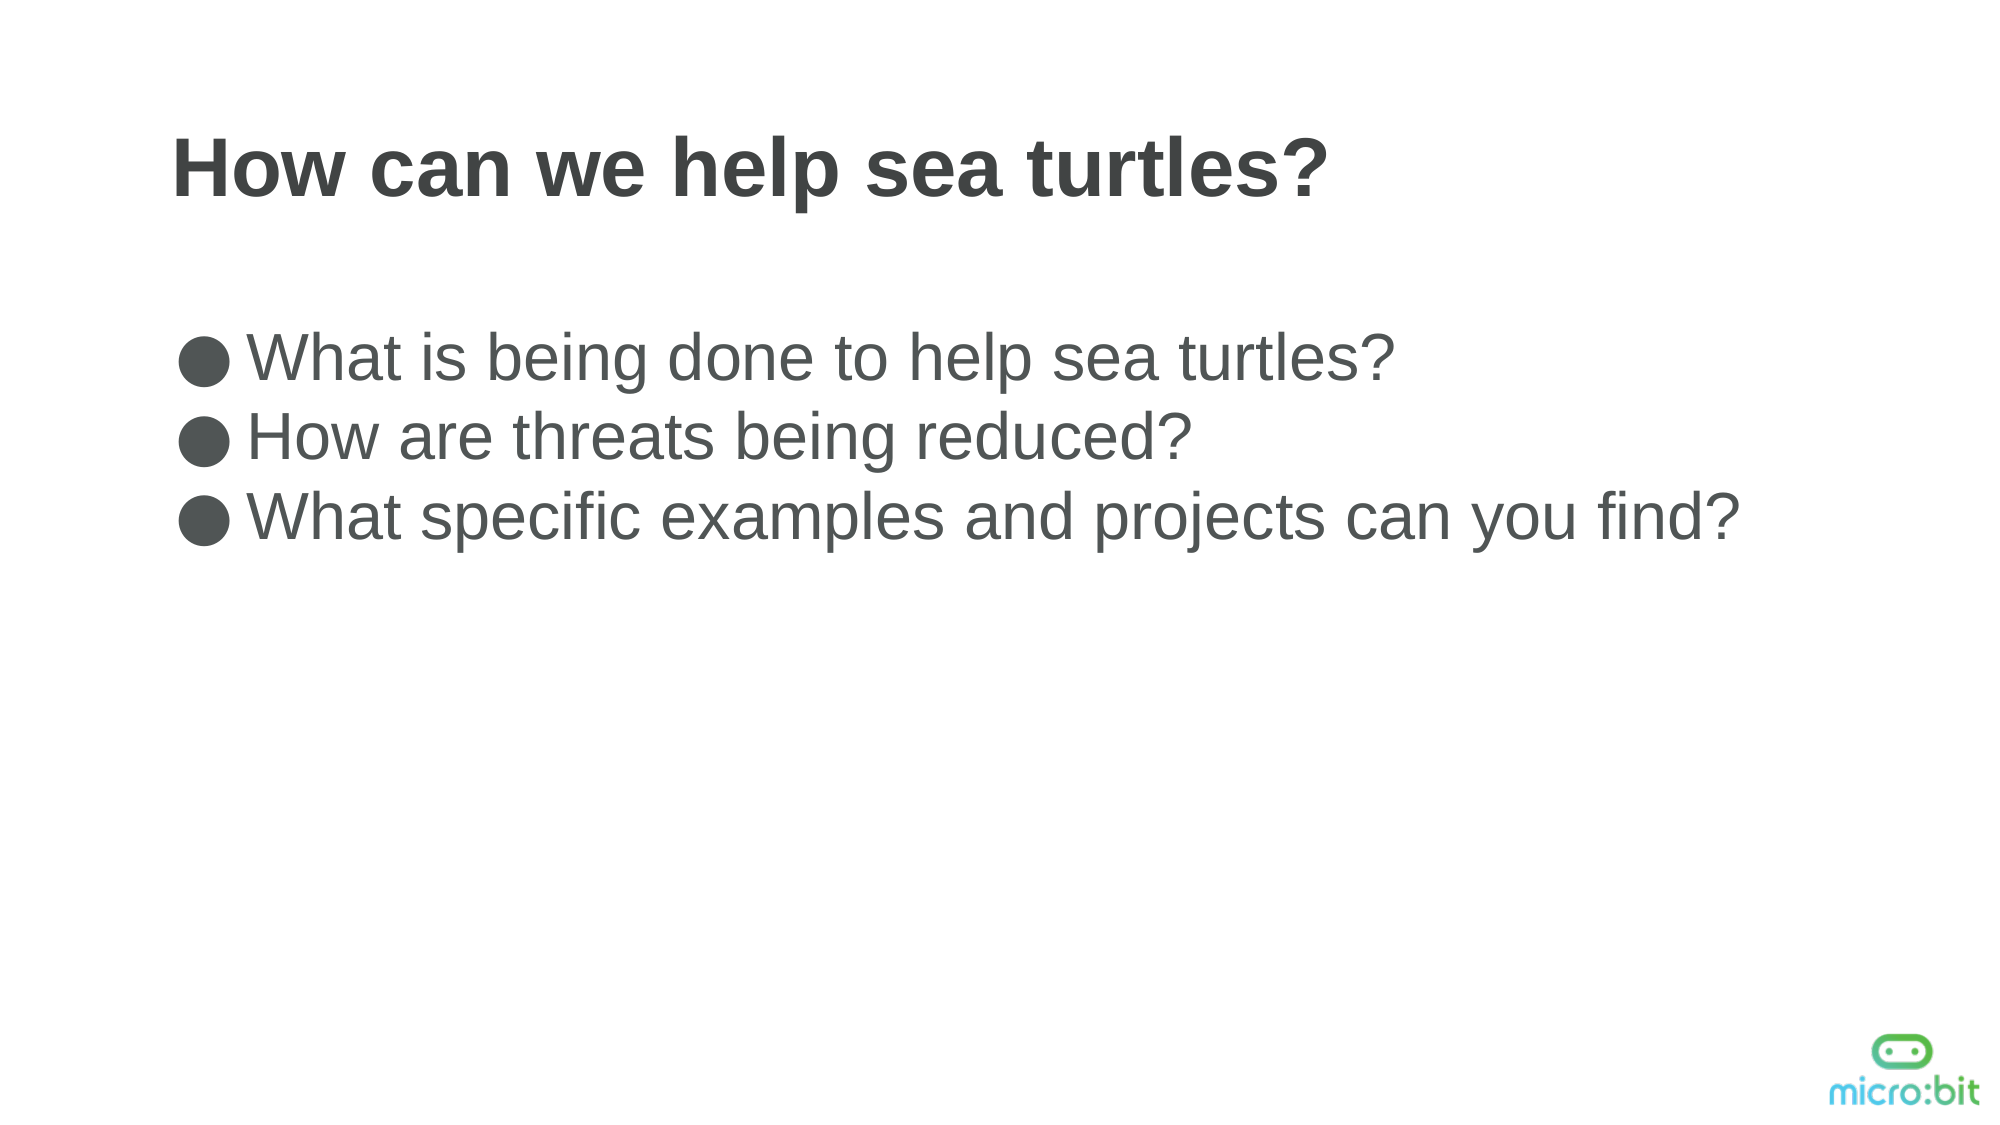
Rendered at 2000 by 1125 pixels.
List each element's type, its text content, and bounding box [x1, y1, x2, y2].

picture [1829, 1029, 1980, 1106]
text_box How can we help sea turtles? What is being done to help sea turtles? How are threats being reduced? What specific examples and projects can you find? [156, 105, 1908, 929]
